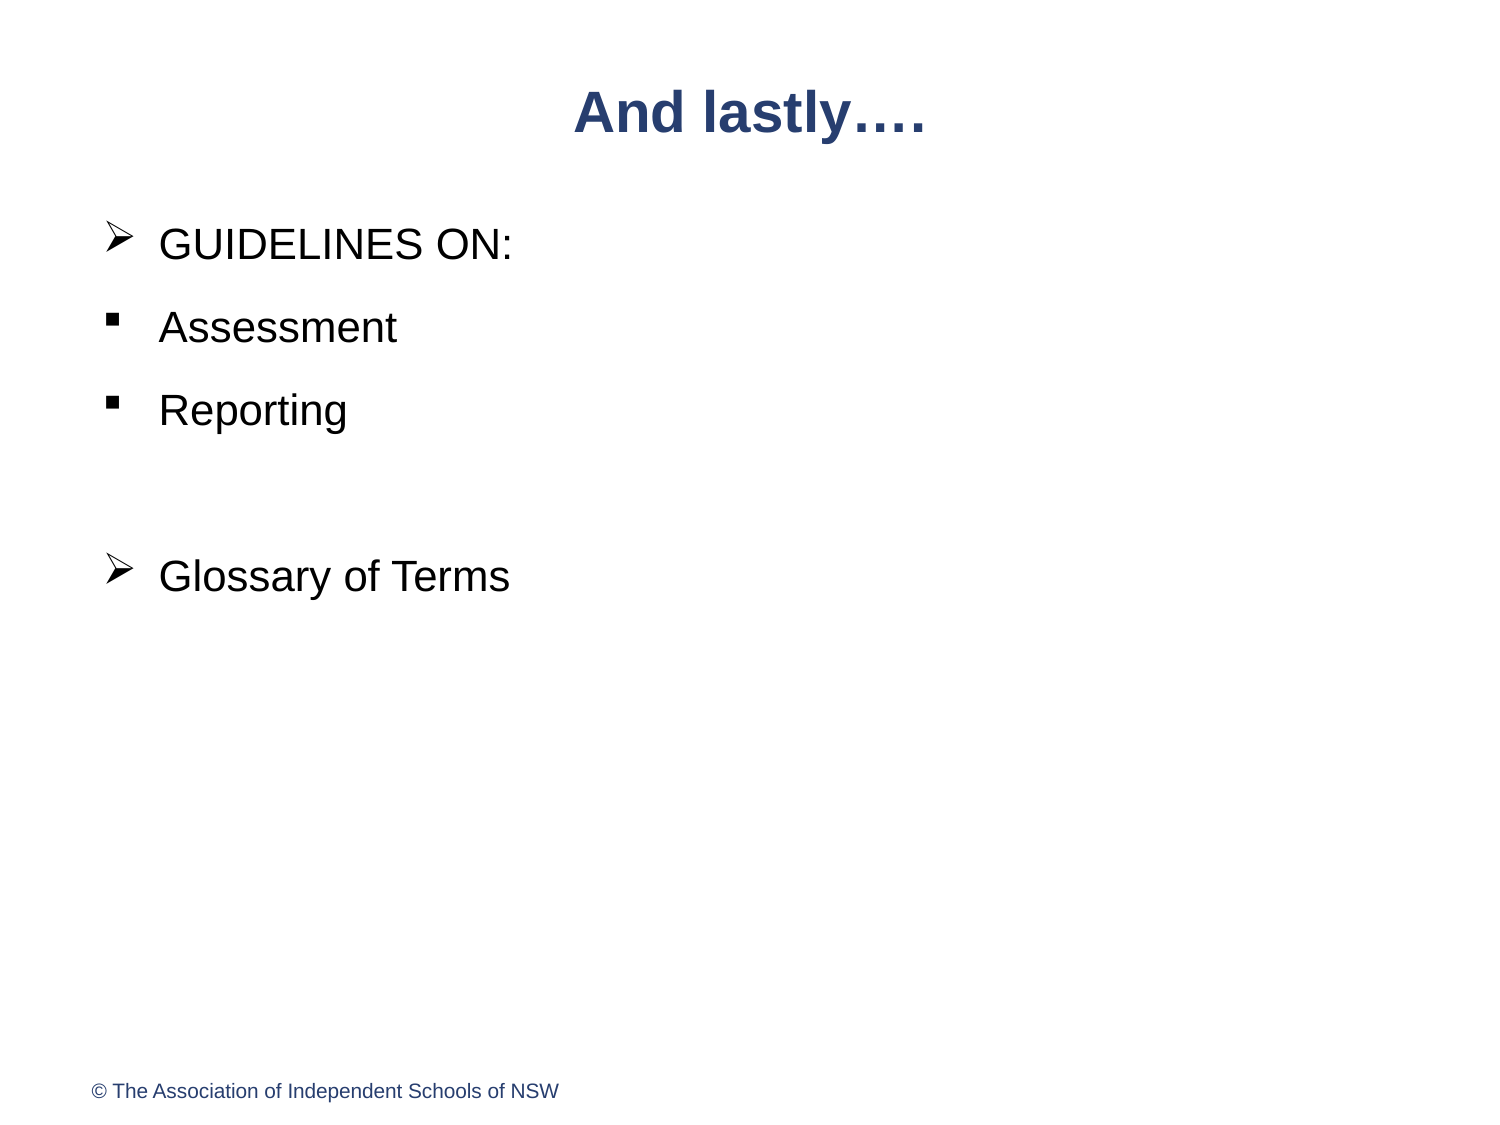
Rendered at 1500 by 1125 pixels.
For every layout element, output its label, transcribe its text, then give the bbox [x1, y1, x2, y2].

title And lastly…. [87, 66, 1413, 149]
list GUIDELINES ON: Assessment Reporting Glossary of Terms [87, 208, 1413, 1038]
